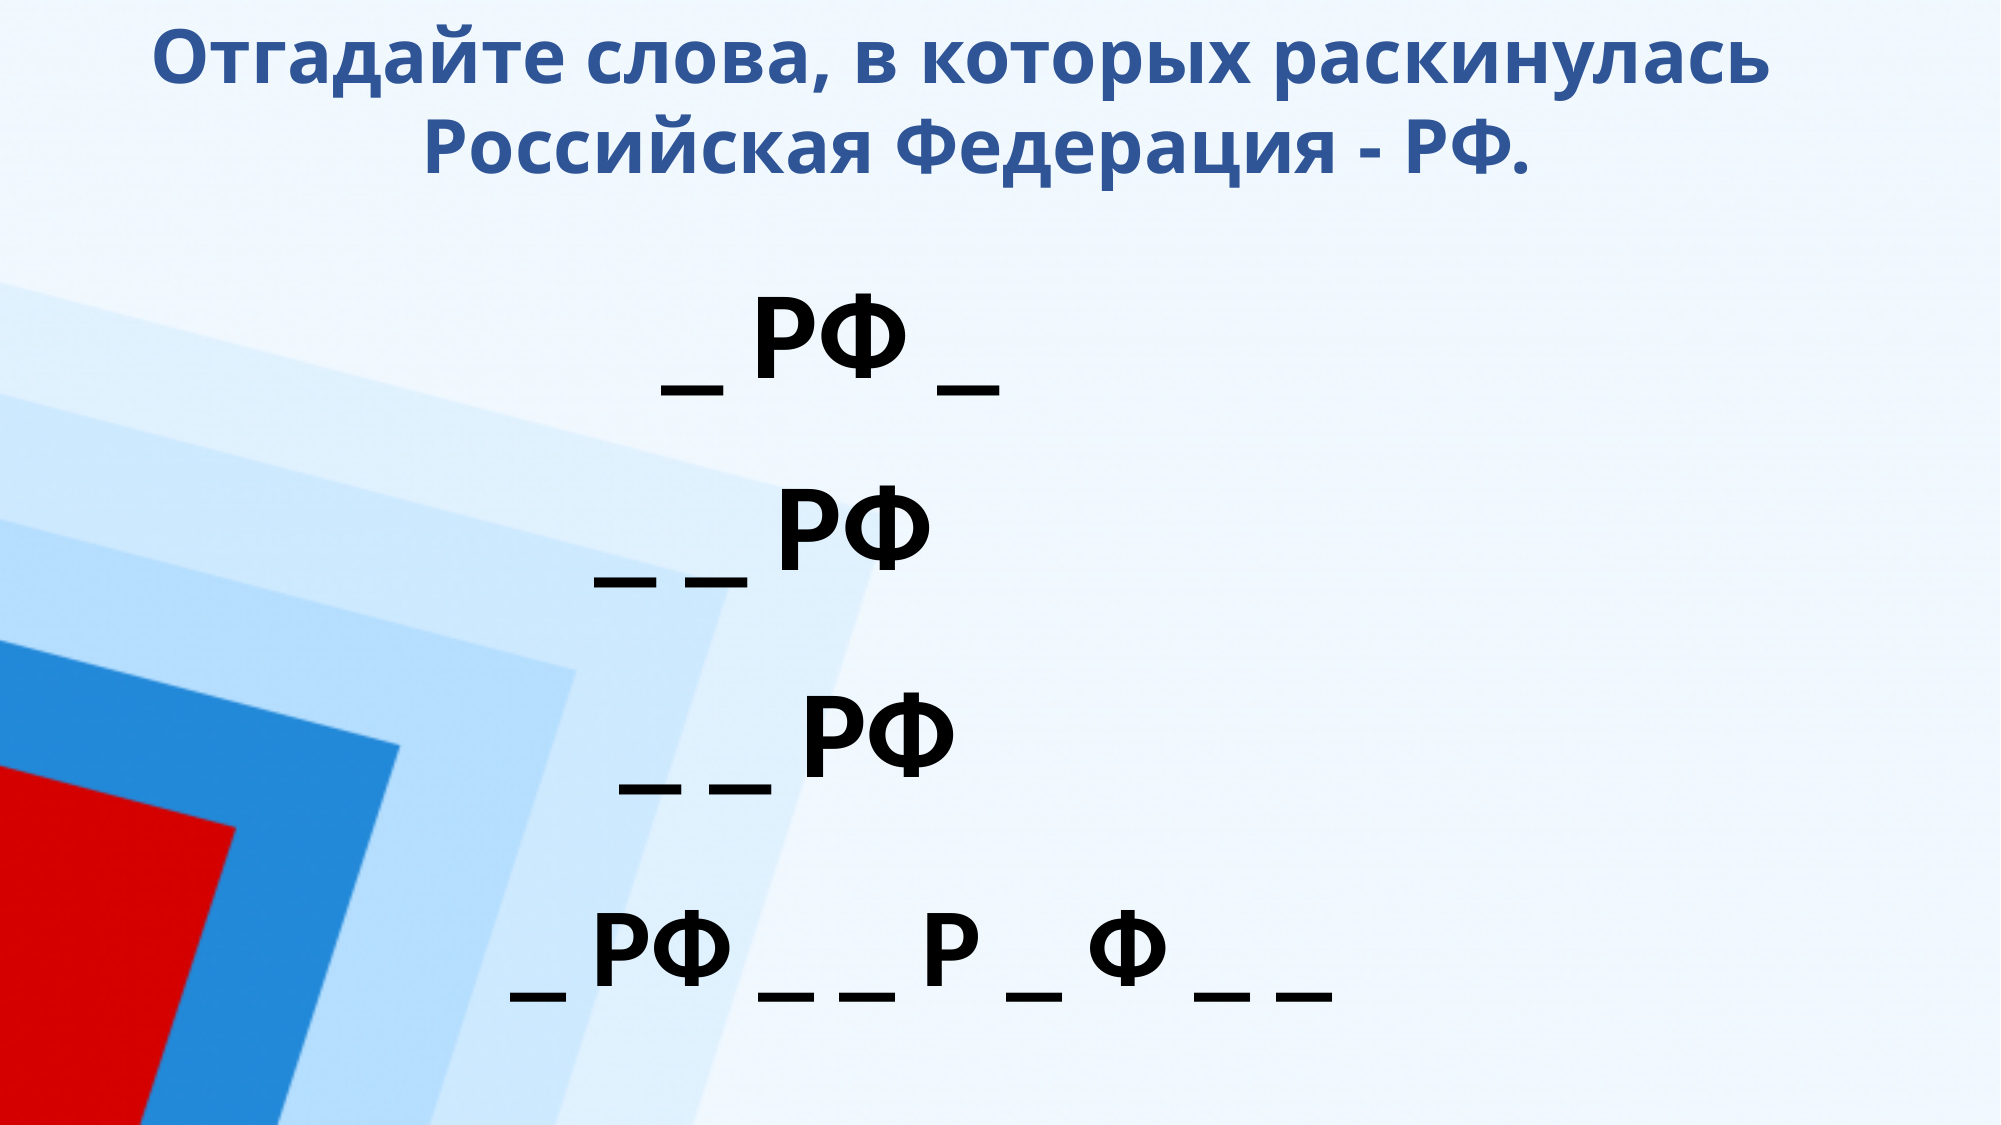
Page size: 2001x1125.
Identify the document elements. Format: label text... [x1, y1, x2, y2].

text_box Отгадайте слова, в которых раскинулась Российская Федерация - РФ. [0, 0, 1955, 196]
text_box _ РФ _ _ Р _ Ф _ _ [495, 866, 1434, 1017]
text_box _ _ РФ [580, 437, 1139, 603]
text_box _ _ РФ [604, 645, 1046, 810]
text_box _ РФ _ [646, 245, 1397, 411]
picture [0, 0, 2001, 1125]
